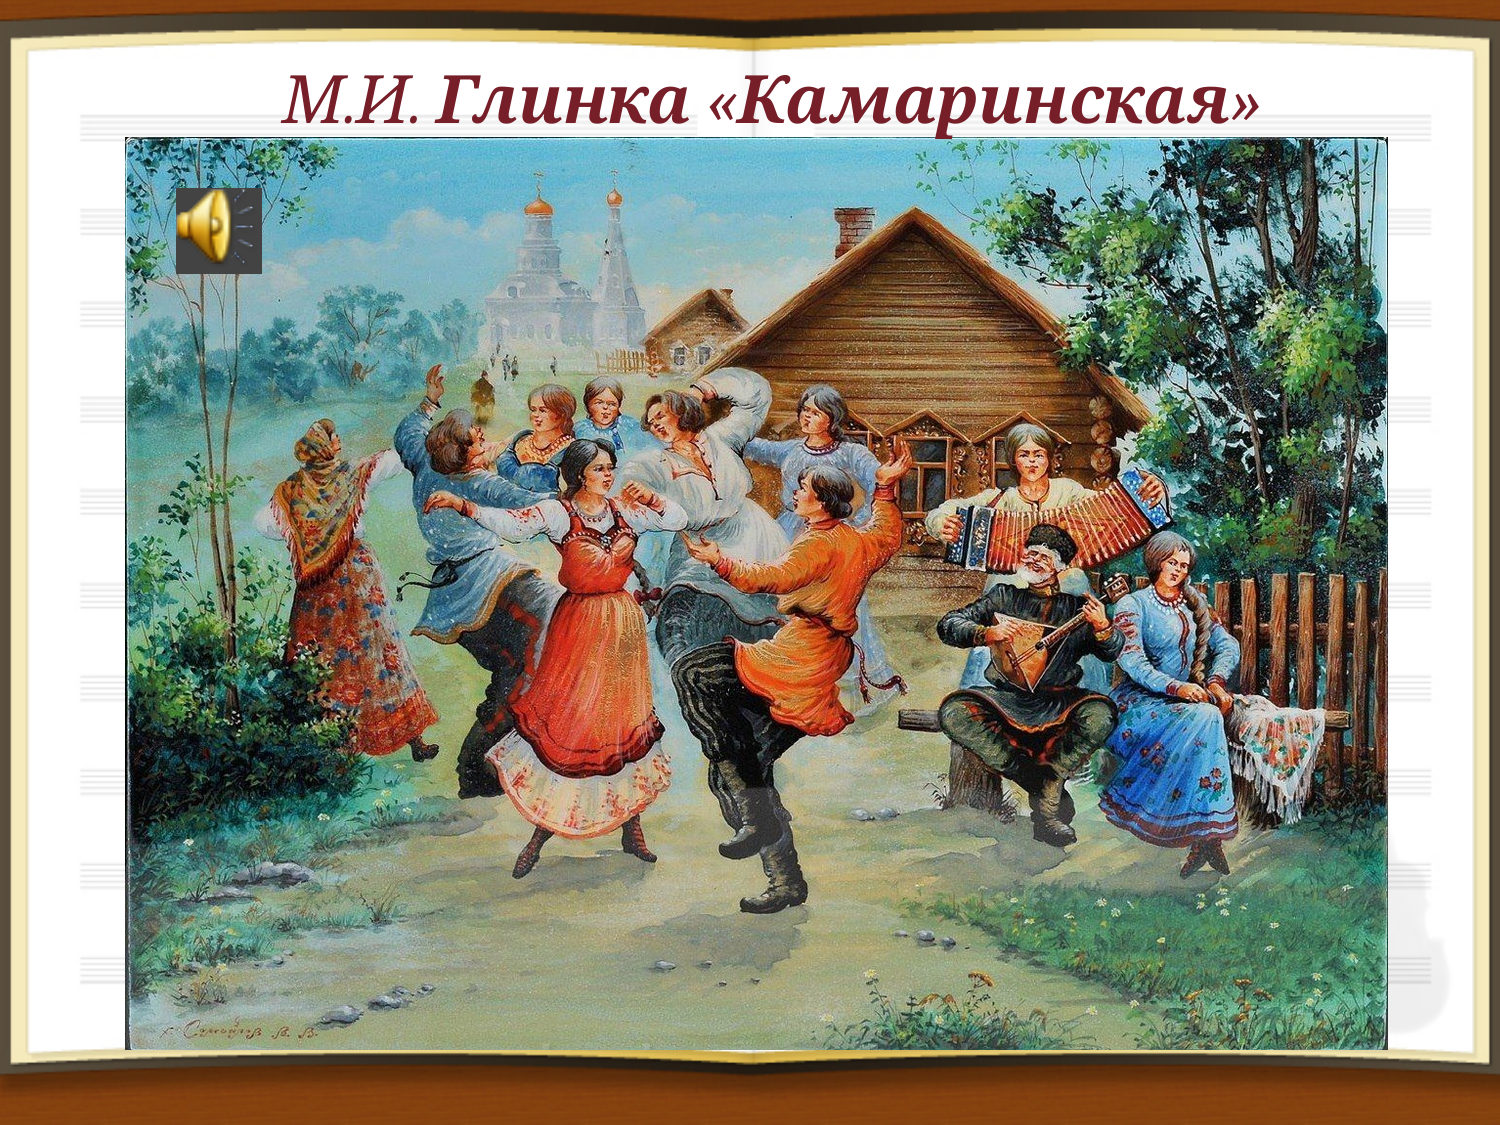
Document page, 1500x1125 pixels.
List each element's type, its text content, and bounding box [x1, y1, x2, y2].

text_box М.И. Глинка «Камаринская» [267, 49, 1277, 136]
picture [0, 0, 1500, 1125]
